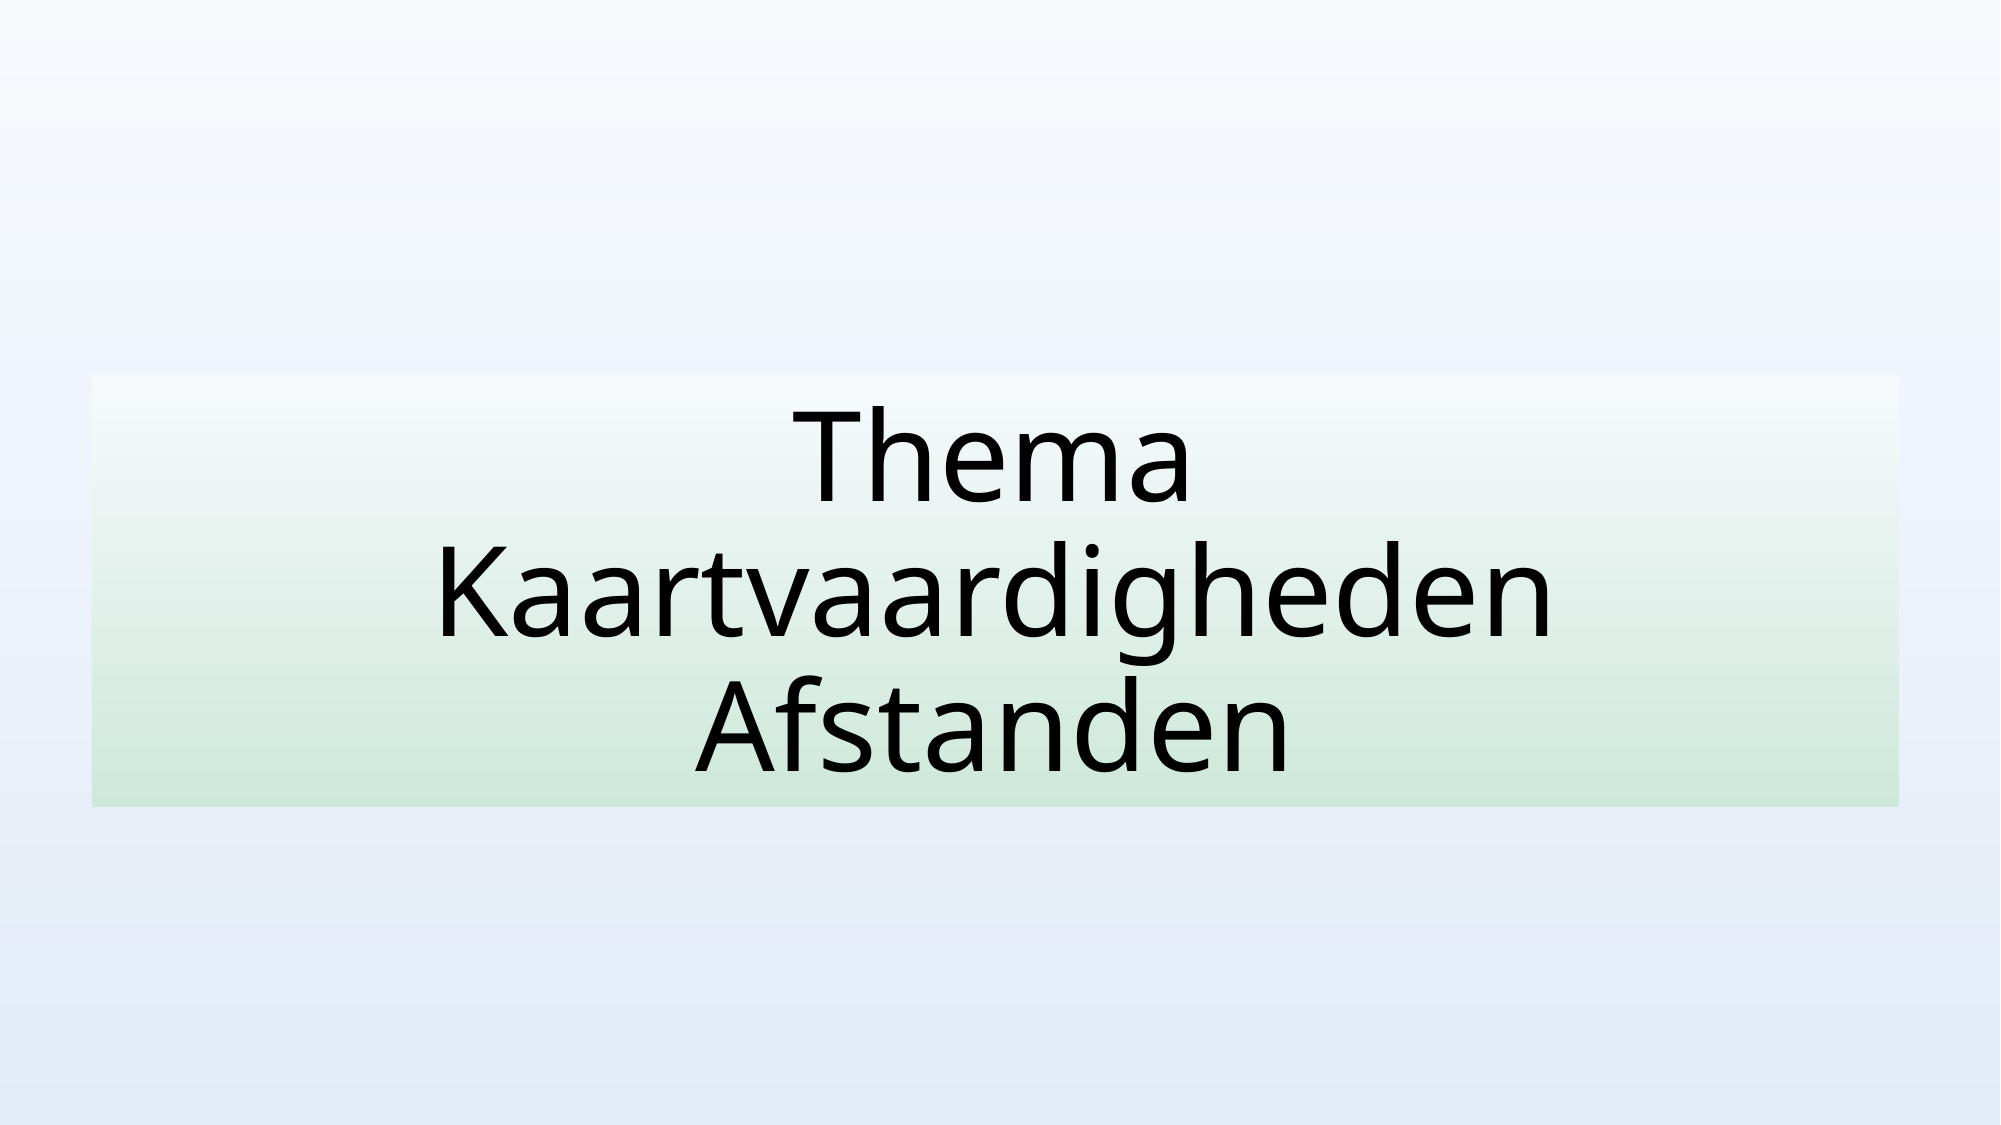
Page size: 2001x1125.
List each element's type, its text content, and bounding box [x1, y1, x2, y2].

title Thema Kaartvaardigheden Afstanden [91, 375, 1899, 807]
